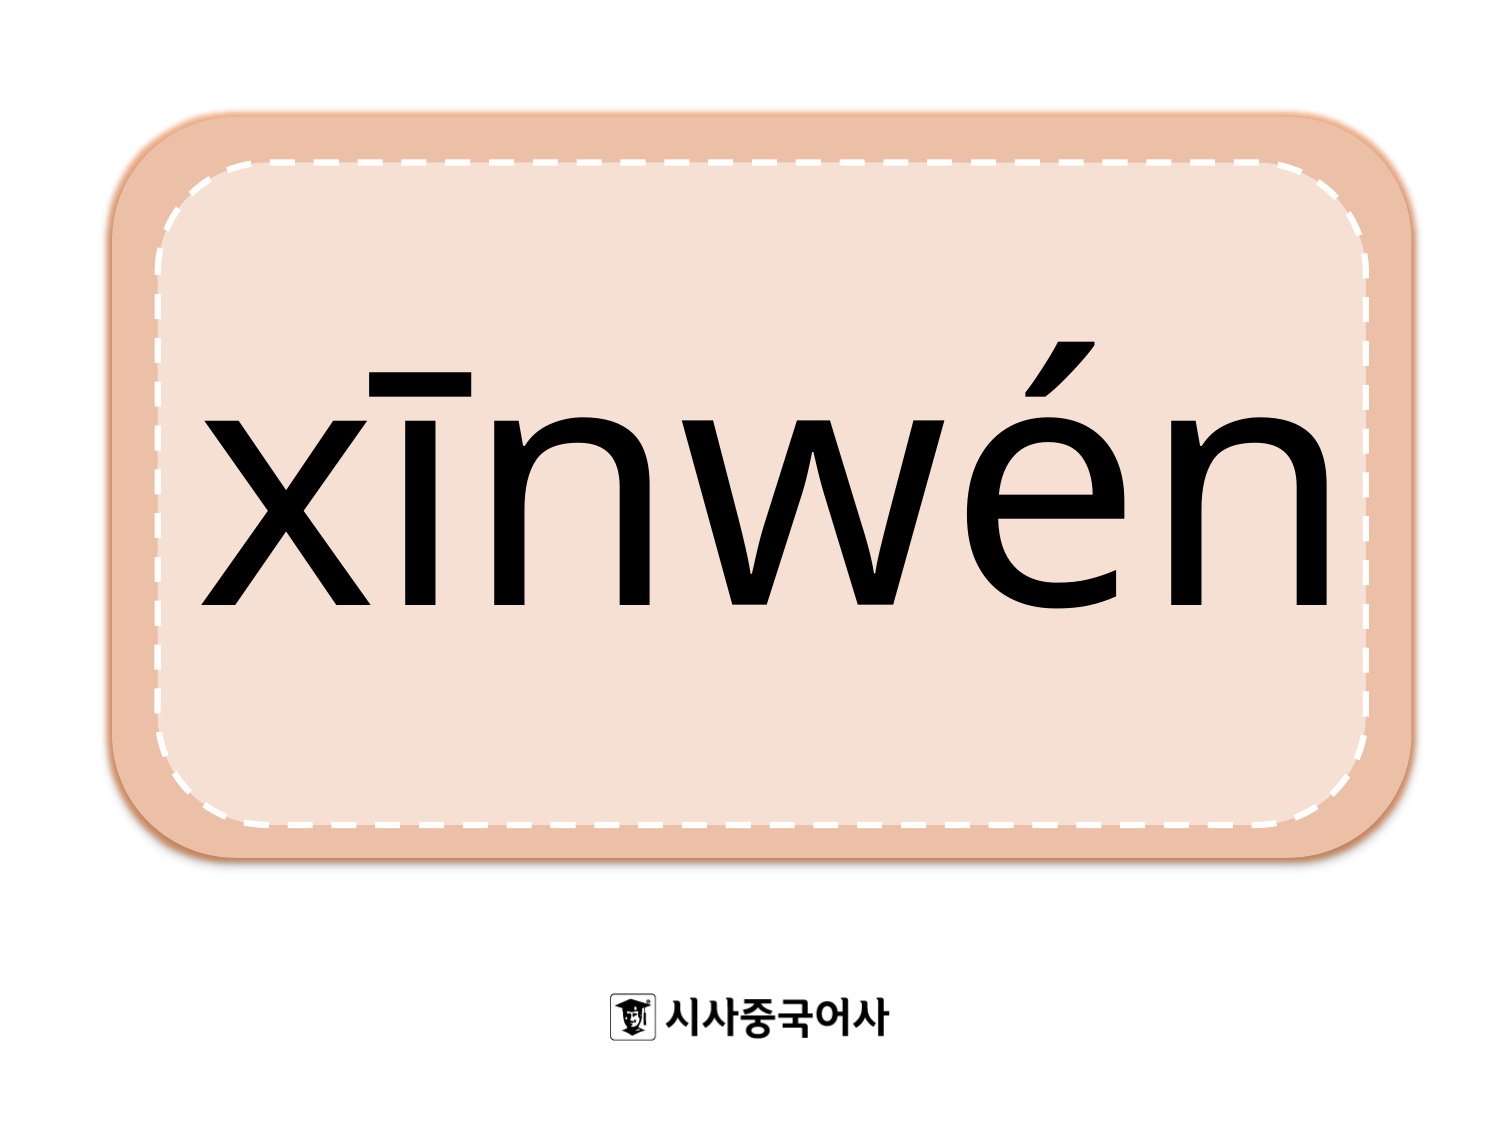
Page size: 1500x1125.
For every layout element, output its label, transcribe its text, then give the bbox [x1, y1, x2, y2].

text_box xīnwén [171, 136, 1380, 799]
picture [602, 987, 898, 1047]
